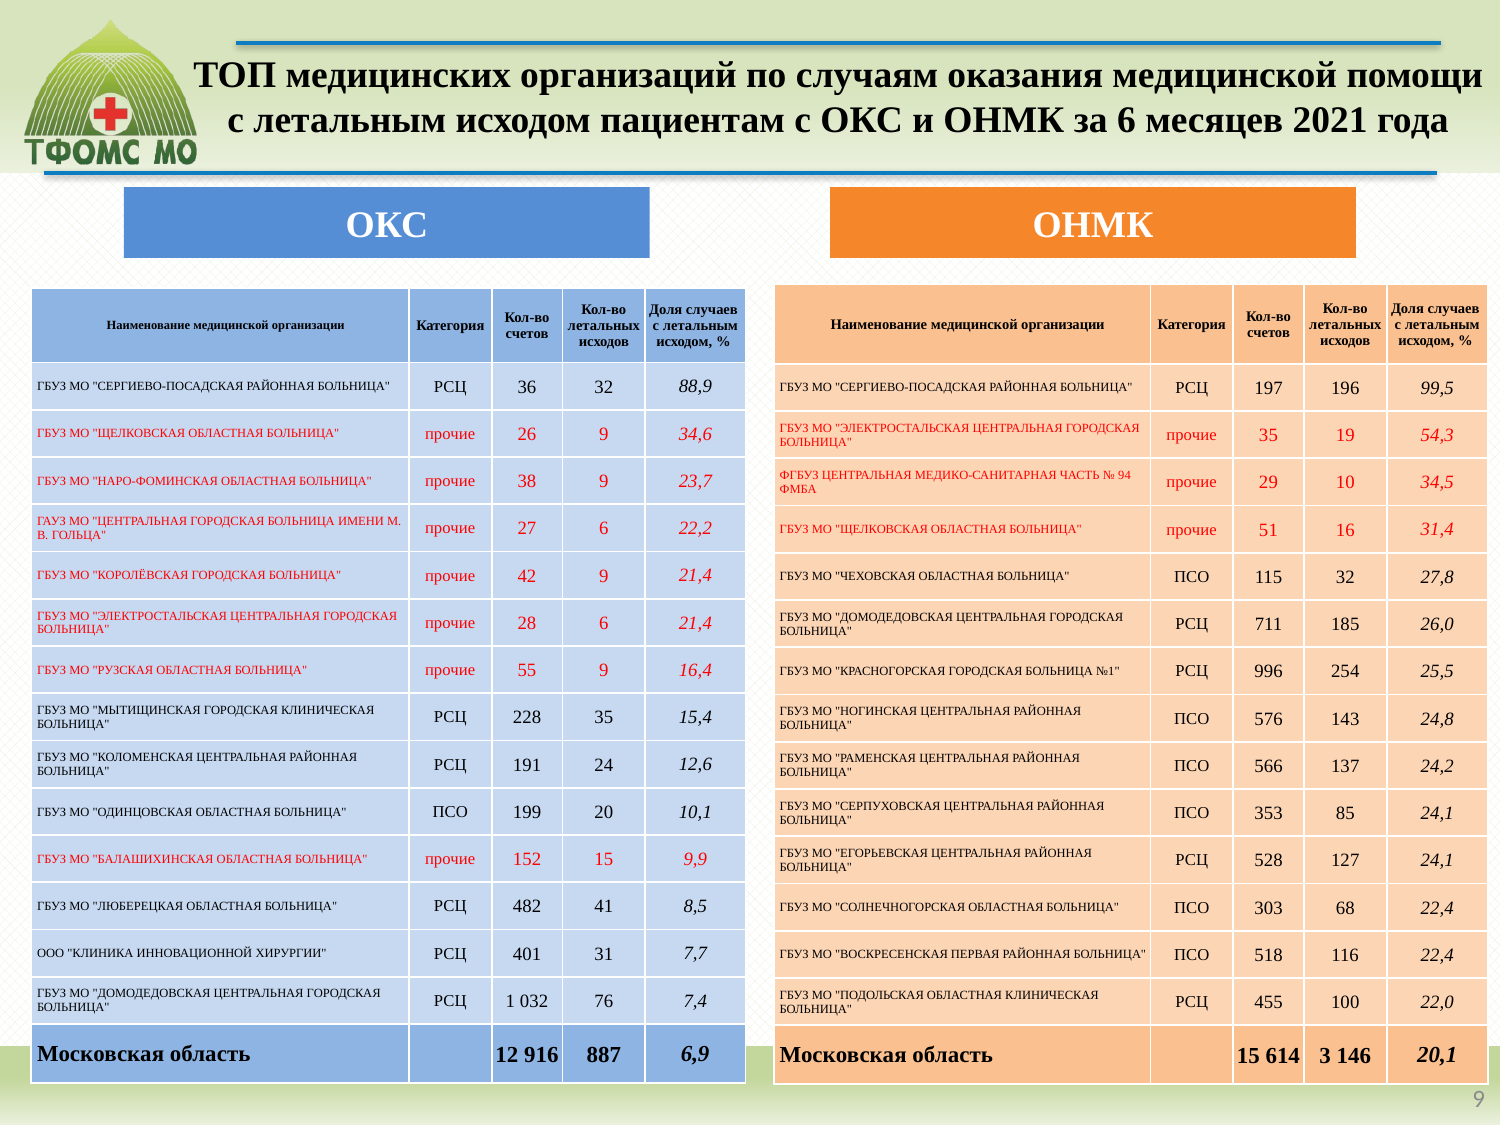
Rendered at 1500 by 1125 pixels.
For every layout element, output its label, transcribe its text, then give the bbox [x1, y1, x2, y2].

table_cell ГБУЗ МО "ДОМОДЕДОВСКАЯ ЦЕНТРАЛЬНАЯ ГОРОДСКАЯ БОЛЬНИЦА" [775, 601, 1150, 646]
table_cell 35 [563, 694, 644, 740]
table_cell 54,3 [1388, 412, 1487, 457]
table_cell 24,1 [1388, 790, 1487, 835]
table_cell 22,2 [646, 505, 745, 551]
table_cell ГБУЗ МО "ЭЛЕКТРОСТАЛЬСКАЯ ЦЕНТРАЛЬНАЯ ГОРОДСКАЯ БОЛЬНИЦА" [32, 600, 408, 645]
table_cell 9 [563, 552, 644, 598]
table_cell 185 [1305, 601, 1386, 646]
table_cell 68 [1305, 884, 1386, 930]
table_header Кол-во летальных исходов [1305, 285, 1386, 363]
table_header Категория [1151, 285, 1232, 363]
table_cell 22,4 [1388, 884, 1487, 930]
table_cell РСЦ [410, 930, 491, 976]
text_box ОКС [122, 185, 652, 260]
table_cell 23,7 [646, 458, 745, 503]
table_cell 20 [563, 789, 644, 834]
table_cell ГБУЗ МО "СОЛНЕЧНОГОРСКАЯ ОБЛАСТНАЯ БОЛЬНИЦА" [775, 884, 1150, 930]
text_box [0, 1045, 1149, 1125]
table_cell 85 [1305, 790, 1386, 835]
table_cell 518 [1234, 932, 1303, 977]
table_cell РСЦ [1151, 979, 1232, 1024]
table_cell 27,8 [1388, 554, 1487, 599]
table_cell 34,5 [1388, 459, 1487, 505]
table_cell прочие [1151, 459, 1232, 505]
table_header Наименование медицинской организации [775, 285, 1150, 363]
table_cell ГБУЗ МО "КОЛОМЕНСКАЯ ЦЕНТРАЛЬНАЯ РАЙОННАЯ БОЛЬНИЦА" [32, 741, 408, 787]
table_cell РСЦ [410, 694, 491, 740]
table_header Кол-во счетов [1234, 285, 1303, 363]
table_cell Московская область [32, 1025, 408, 1082]
table_cell 115 [1234, 554, 1303, 599]
table_cell 1 032 [493, 978, 562, 1023]
table_cell 41 [563, 883, 644, 929]
table_cell 36 [493, 363, 562, 409]
table_cell ПСО [1151, 932, 1232, 977]
table_cell ПСО [1151, 743, 1232, 788]
table_cell 25,5 [1388, 648, 1487, 694]
table_cell 303 [1234, 884, 1303, 930]
table_cell ГБУЗ МО "РУЗСКАЯ ОБЛАСТНАЯ БОЛЬНИЦА" [32, 647, 408, 692]
table_cell 9 [563, 458, 644, 503]
table_cell 24,8 [1388, 695, 1487, 741]
table_cell 8,5 [646, 883, 745, 929]
table_cell прочие [1151, 412, 1232, 457]
table_cell 528 [1234, 837, 1303, 883]
table_cell ГБУЗ МО "ЭЛЕКТРОСТАЛЬСКАЯ ЦЕНТРАЛЬНАЯ ГОРОДСКАЯ БОЛЬНИЦА" [775, 412, 1150, 457]
table_cell ГБУЗ МО "КРАСНОГОРСКАЯ ГОРОДСКАЯ БОЛЬНИЦА №1" [775, 648, 1150, 694]
table_cell прочие [410, 836, 491, 881]
table_cell 887 [563, 1025, 644, 1082]
table_cell ГБУЗ МО "СЕРГИЕВО-ПОСАДСКАЯ РАЙОННАЯ БОЛЬНИЦА" [32, 363, 408, 409]
table_cell ООО "КЛИНИКА ИННОВАЦИОННОЙ ХИРУРГИИ" [32, 930, 408, 976]
table_cell 127 [1305, 837, 1386, 883]
table_cell ПСО [1151, 695, 1232, 741]
table_header Доля случаев с летальным исходом, % [646, 289, 745, 362]
table_cell прочие [410, 552, 491, 598]
table_cell 21,4 [646, 600, 745, 645]
table_cell ГБУЗ МО "ДОМОДЕДОВСКАЯ ЦЕНТРАЛЬНАЯ ГОРОДСКАЯ БОЛЬНИЦА" [32, 978, 408, 1023]
table_cell ГБУЗ МО "БАЛАШИХИНСКАЯ ОБЛАСТНАЯ БОЛЬНИЦА" [32, 836, 408, 881]
table_cell 9,9 [646, 836, 745, 881]
table_cell 996 [1234, 648, 1303, 694]
table_cell 9 [563, 411, 644, 456]
table_cell 99,5 [1388, 365, 1487, 410]
table_cell 401 [493, 930, 562, 976]
table_cell 15 614 [1234, 1026, 1303, 1083]
table_cell прочие [410, 458, 491, 503]
table_cell 31 [563, 930, 644, 976]
text_box ТОП медицинских организаций по случаям оказания медицинской помощи с летальным исходом пациентам с ОКС и ОНМК за 6 месяцев 2021 года [202, 42, 1500, 148]
table_cell 26,0 [1388, 601, 1487, 646]
table_cell 28 [493, 600, 562, 645]
table_cell 32 [563, 363, 644, 409]
table_cell РСЦ [1151, 837, 1232, 883]
table_cell 143 [1305, 695, 1386, 741]
table_cell 228 [493, 694, 562, 740]
table_cell прочие [410, 505, 491, 551]
table_cell 9 [563, 647, 644, 692]
table_cell 26 [493, 411, 562, 456]
table_cell 88,9 [646, 363, 745, 409]
text_box 9 [1149, 1067, 1500, 1125]
table_cell ФГБУЗ ЦЕНТРАЛЬНАЯ МЕДИКО-САНИТАРНАЯ ЧАСТЬ № 94 ФМБА [775, 459, 1150, 505]
text_box ОНМК [828, 185, 1358, 260]
table_cell ПСО [1151, 554, 1232, 599]
table_cell ГБУЗ МО "ЛЮБЕРЕЦКАЯ ОБЛАСТНАЯ БОЛЬНИЦА" [32, 883, 408, 929]
table_cell ГБУЗ МО "НОГИНСКАЯ ЦЕНТРАЛЬНАЯ РАЙОННАЯ БОЛЬНИЦА" [775, 695, 1150, 741]
table_cell ГБУЗ МО "СЕРГИЕВО-ПОСАДСКАЯ РАЙОННАЯ БОЛЬНИЦА" [775, 365, 1150, 410]
table_cell 254 [1305, 648, 1386, 694]
table_cell 55 [493, 647, 562, 692]
table_cell ГБУЗ МО "ЩЕЛКОВСКАЯ ОБЛАСТНАЯ БОЛЬНИЦА" [775, 506, 1150, 552]
table_cell 711 [1234, 601, 1303, 646]
table_cell 7,7 [646, 930, 745, 976]
table_cell 42 [493, 552, 562, 598]
table_cell 10 [1305, 459, 1386, 505]
table_cell 76 [563, 978, 644, 1023]
table_cell ГБУЗ МО "ЩЕЛКОВСКАЯ ОБЛАСТНАЯ БОЛЬНИЦА" [32, 411, 408, 456]
table_cell 22,4 [1388, 932, 1487, 977]
table_cell 196 [1305, 365, 1386, 410]
table_cell ГБУЗ МО "СЕРПУХОВСКАЯ ЦЕНТРАЛЬНАЯ РАЙОННАЯ БОЛЬНИЦА" [775, 790, 1150, 835]
table_cell 35 [1234, 412, 1303, 457]
table_cell прочие [410, 411, 491, 456]
table_cell РСЦ [1151, 648, 1232, 694]
table_cell ГБУЗ МО "ПОДОЛЬСКАЯ ОБЛАСТНАЯ КЛИНИЧЕСКАЯ БОЛЬНИЦА" [775, 979, 1150, 1024]
table_cell РСЦ [1151, 601, 1232, 646]
table_cell 19 [1305, 412, 1386, 457]
table_cell прочие [1151, 506, 1232, 552]
table_cell 576 [1234, 695, 1303, 741]
table_header Кол-во счетов [493, 289, 562, 362]
table_cell 3 146 [1305, 1026, 1386, 1083]
table_cell 31,4 [1388, 506, 1487, 552]
table_cell 10,1 [646, 789, 745, 834]
table_cell 16 [1305, 506, 1386, 552]
table_cell 32 [1305, 554, 1386, 599]
table_cell ПСО [1151, 790, 1232, 835]
table_cell 15 [563, 836, 644, 881]
table_cell 197 [1234, 365, 1303, 410]
table_cell 6,9 [646, 1025, 745, 1082]
table_cell 191 [493, 741, 562, 787]
table_cell РСЦ [410, 978, 491, 1023]
table_cell РСЦ [1151, 365, 1232, 410]
table_header Категория [410, 289, 491, 362]
table_cell Московская область [775, 1026, 1150, 1083]
table_cell прочие [410, 600, 491, 645]
table_cell РСЦ [410, 363, 491, 409]
table_cell РСЦ [410, 883, 491, 929]
table_cell ГБУЗ МО "ЧЕХОВСКАЯ ОБЛАСТНАЯ БОЛЬНИЦА" [775, 554, 1150, 599]
table_cell 353 [1234, 790, 1303, 835]
table_cell 24,2 [1388, 743, 1487, 788]
table_cell 24,1 [1388, 837, 1487, 883]
table_header Наименование медицинской организации [32, 289, 408, 362]
table_cell 12,6 [646, 741, 745, 787]
table_cell 6 [563, 600, 644, 645]
table_cell ГБУЗ МО "КОРОЛЁВСКАЯ ГОРОДСКАЯ БОЛЬНИЦА" [32, 552, 408, 598]
table_cell 24 [563, 741, 644, 787]
table_cell 20,1 [1388, 1026, 1487, 1083]
table_cell 21,4 [646, 552, 745, 598]
table_cell ГБУЗ МО "ОДИНЦОВСКАЯ ОБЛАСТНАЯ БОЛЬНИЦА" [32, 789, 408, 834]
table_cell 16,4 [646, 647, 745, 692]
table_cell РСЦ [410, 741, 491, 787]
table_cell 12 916 [493, 1025, 562, 1082]
table_cell 199 [493, 789, 562, 834]
table_cell 29 [1234, 459, 1303, 505]
table_cell 38 [493, 458, 562, 503]
table_cell ГБУЗ МО "ВОСКРЕСЕНСКАЯ ПЕРВАЯ РАЙОННАЯ БОЛЬНИЦА" [775, 932, 1150, 977]
picture [23, 16, 197, 165]
table_cell прочие [410, 647, 491, 692]
table_cell ГБУЗ МО "МЫТИЩИНСКАЯ ГОРОДСКАЯ КЛИНИЧЕСКАЯ БОЛЬНИЦА" [32, 694, 408, 740]
table_cell 27 [493, 505, 562, 551]
text_box [1489, 1045, 1500, 1067]
table_cell 100 [1305, 979, 1386, 1024]
table_header Доля случаев с летальным исходом, % [1388, 285, 1487, 363]
table_cell [1151, 1026, 1232, 1083]
table_cell 482 [493, 883, 562, 929]
table_cell ПСО [410, 789, 491, 834]
table_cell [410, 1025, 491, 1082]
table_header Кол-во летальных исходов [563, 289, 644, 362]
table_cell 152 [493, 836, 562, 881]
table_cell ГБУЗ МО "ЕГОРЬЕВСКАЯ ЦЕНТРАЛЬНАЯ РАЙОННАЯ БОЛЬНИЦА" [775, 837, 1150, 883]
table_cell 51 [1234, 506, 1303, 552]
table_cell 566 [1234, 743, 1303, 788]
table_cell ГАУЗ МО "ЦЕНТРАЛЬНАЯ ГОРОДСКАЯ БОЛЬНИЦА ИМЕНИ М. В. ГОЛЬЦА" [32, 505, 408, 551]
table_cell ГБУЗ МО "НАРО-ФОМИНСКАЯ ОБЛАСТНАЯ БОЛЬНИЦА" [32, 458, 408, 503]
table_cell 15,4 [646, 694, 745, 740]
table_cell 137 [1305, 743, 1386, 788]
text_box [0, 0, 1500, 175]
table_cell 7,4 [646, 978, 745, 1023]
table_cell ГБУЗ МО "РАМЕНСКАЯ ЦЕНТРАЛЬНАЯ РАЙОННАЯ БОЛЬНИЦА" [775, 743, 1150, 788]
table_cell 22,0 [1388, 979, 1487, 1024]
table_cell 455 [1234, 979, 1303, 1024]
table_cell ПСО [1151, 884, 1232, 930]
table_cell 116 [1305, 932, 1386, 977]
table_cell 6 [563, 505, 644, 551]
table_cell 34,6 [646, 411, 745, 456]
